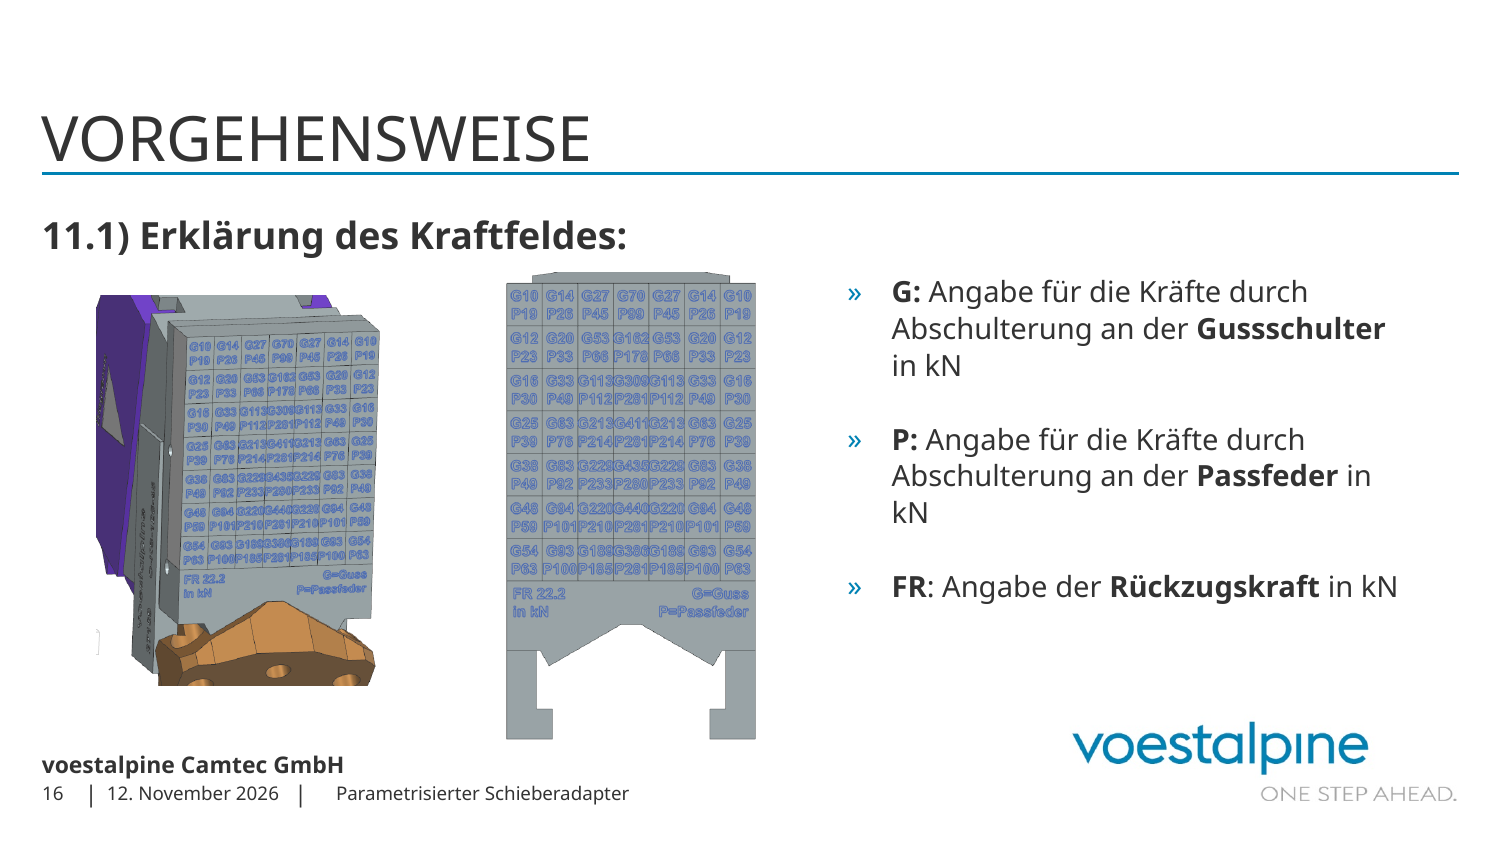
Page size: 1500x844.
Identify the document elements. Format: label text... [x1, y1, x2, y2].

text_box G: Angabe für die Kräfte durch Abschulterung an der Gussschulter in kN P: Angabe für die Kräfte durch Abschulterung an der Passfeder in kN FR: Angabe der Rückzugskraft in kN [847, 272, 1413, 710]
slide_number 16 [41, 772, 89, 818]
footer Parametrisierter Schieberadapter [321, 772, 1005, 818]
picture [96, 295, 412, 687]
picture [490, 271, 769, 745]
list 11.1) Erklärung des Kraftfeldes: [41, 209, 1459, 709]
slide_number 11. März 2025 [89, 772, 297, 818]
picture [1052, 700, 1500, 844]
title VORGEHENSWEISE [41, 28, 1459, 175]
